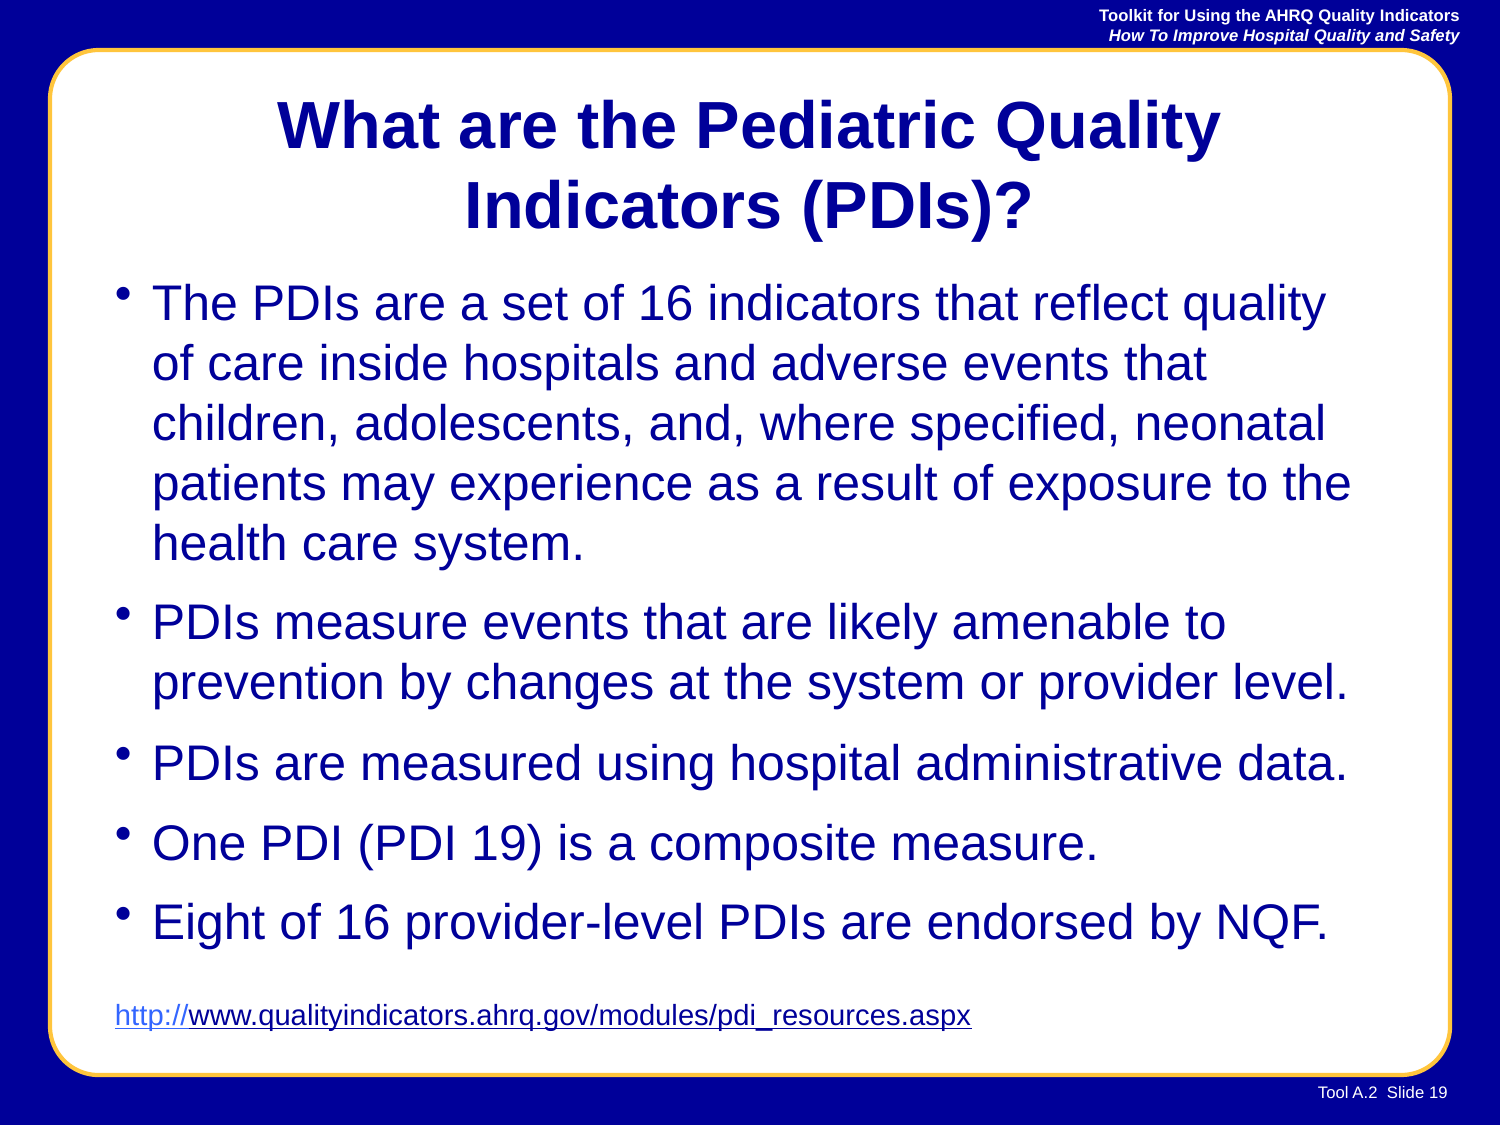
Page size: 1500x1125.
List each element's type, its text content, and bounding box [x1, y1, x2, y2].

title What are the Pediatric Quality Indicators (PDIs)? [112, 75, 1388, 200]
list The PDIs are a set of 16 indicators that reflect quality of care inside hospitals and adverse events that children, adolescents, and, where specified, neonatal patients may experience as a result of exposure to the health care system. PDIs measure events that are likely amenable to prevention by changes at the system or provider level. PDIs are measured using hospital administrative data. One PDI (PDI 19) is a composite measure. Eight of 16 provider-level PDIs are endorsed by NQF. http://www.qualityindicators.ahrq.gov/modules/pdi_resources.aspx [99, 262, 1375, 976]
